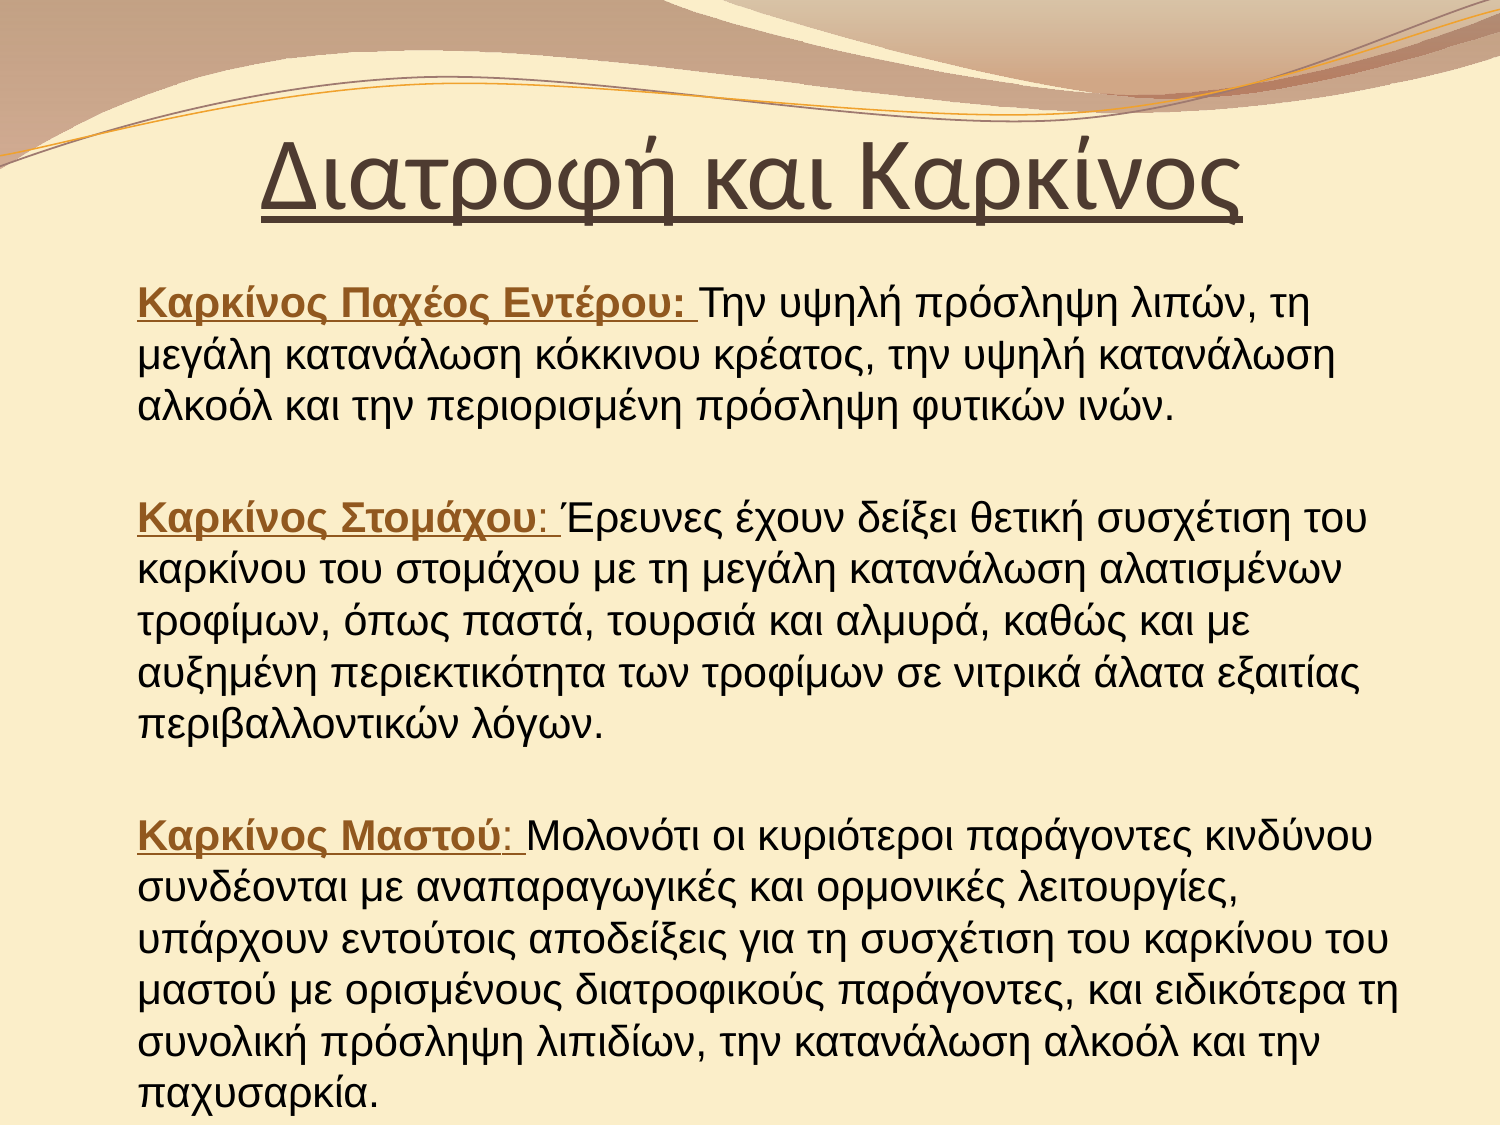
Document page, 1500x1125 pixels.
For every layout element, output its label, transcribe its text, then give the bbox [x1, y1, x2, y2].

list Καρκίνος Παχέος Εντέρου: Την υψηλή πρόσληψη λιπών, τη μεγάλη κατανάλωση κόκκινου κρέατος, την υψηλή κατανάλωση αλκοόλ και την περιορισμένη πρόσληψη φυτικών ινών. Καρκίνος Στομάχου: Έρευνες έχουν δείξει θετική συσχέτιση του καρκίνου του στομάχου με τη μεγάλη κατανάλωση αλατισμένων τροφίμων, όπως παστά, τουρσιά και αλμυρά, καθώς και με αυξημένη περιεκτικότητα των τροφίμων σε νιτρικά άλατα εξαιτίας περιβαλλοντικών λόγων. Καρκίνος Μαστού: Μολονότι οι κυριότεροι παράγοντες κινδύνου συνδέονται με αναπαραγωγικές και ορμονικές λειτουργίες, υπάρχουν εντούτοις αποδείξεις για τη συσχέτιση του καρκίνου του μαστού με ορισμένους διατροφικούς παράγοντες, και ειδικότερα τη συνολική πρόσληψη λιπιδίων, την κατανάλωση αλκοόλ και την παχυσαρκία. [76, 267, 1427, 1125]
title Διατροφή και Καρκίνος [76, 42, 1427, 231]
